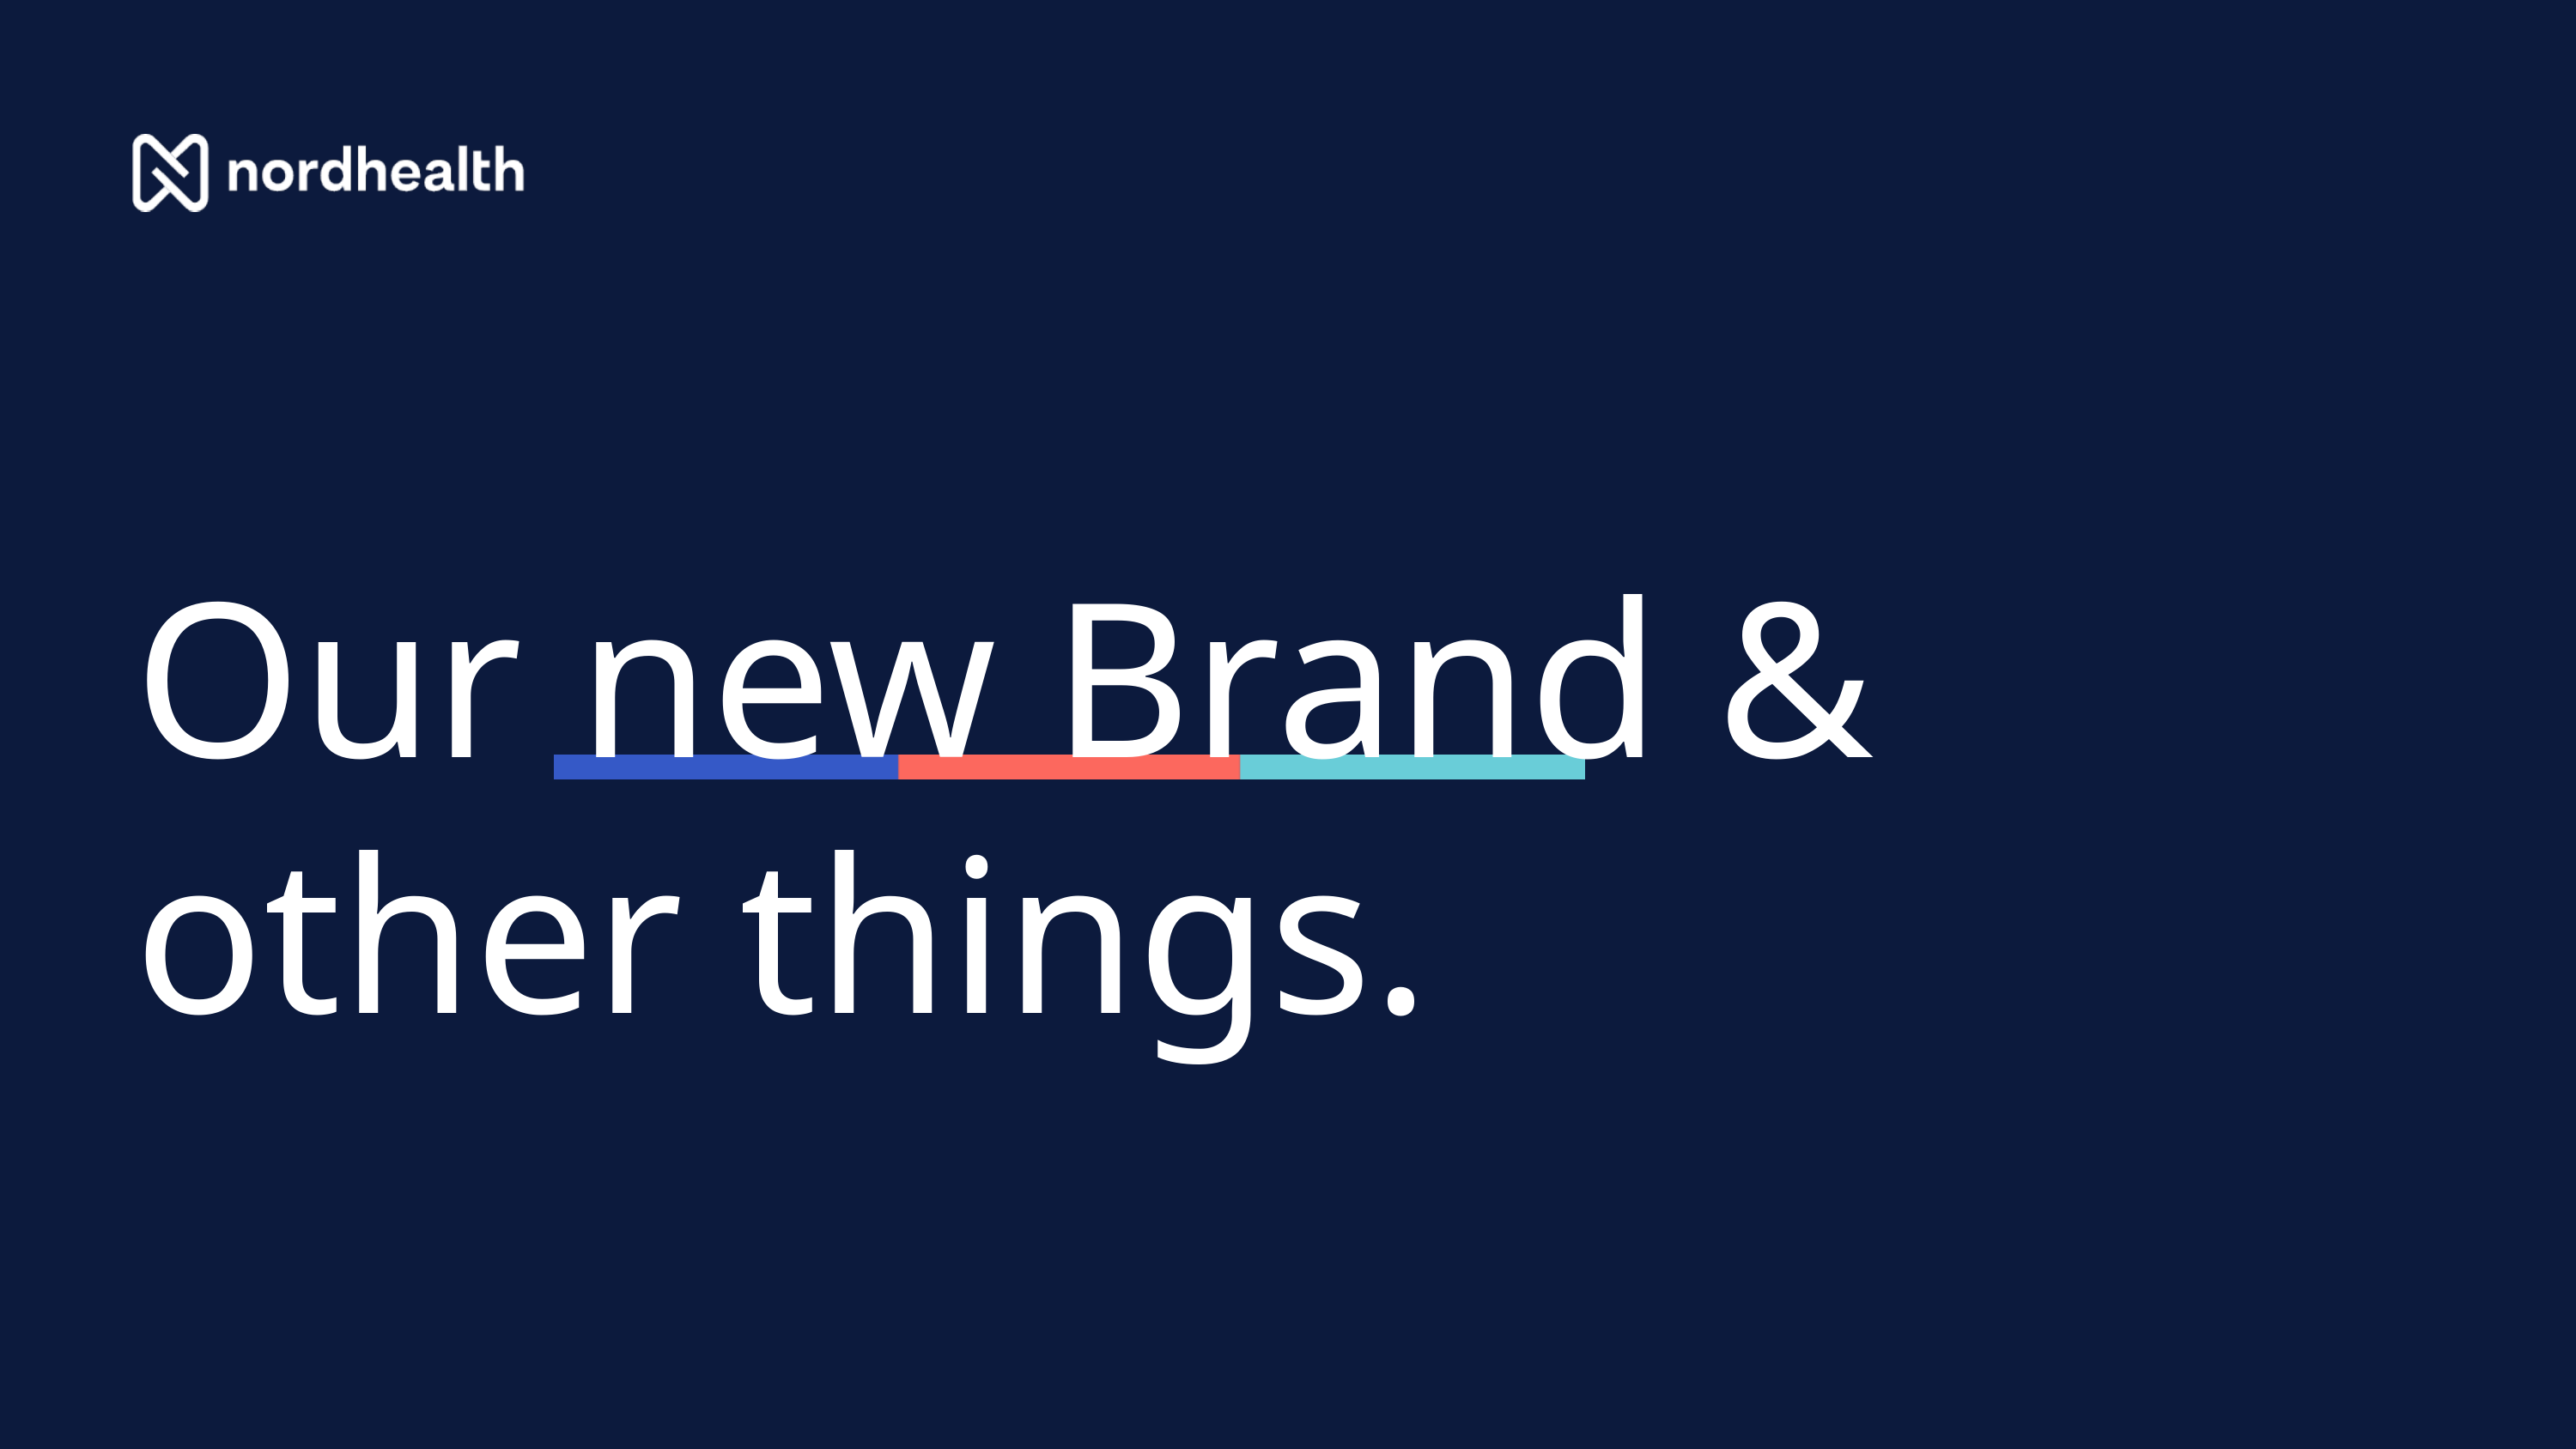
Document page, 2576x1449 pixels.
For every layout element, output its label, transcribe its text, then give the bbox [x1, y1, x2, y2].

picture [554, 755, 1585, 779]
text_box Our new Brand & other things. [134, 543, 2033, 1057]
picture [132, 134, 528, 212]
